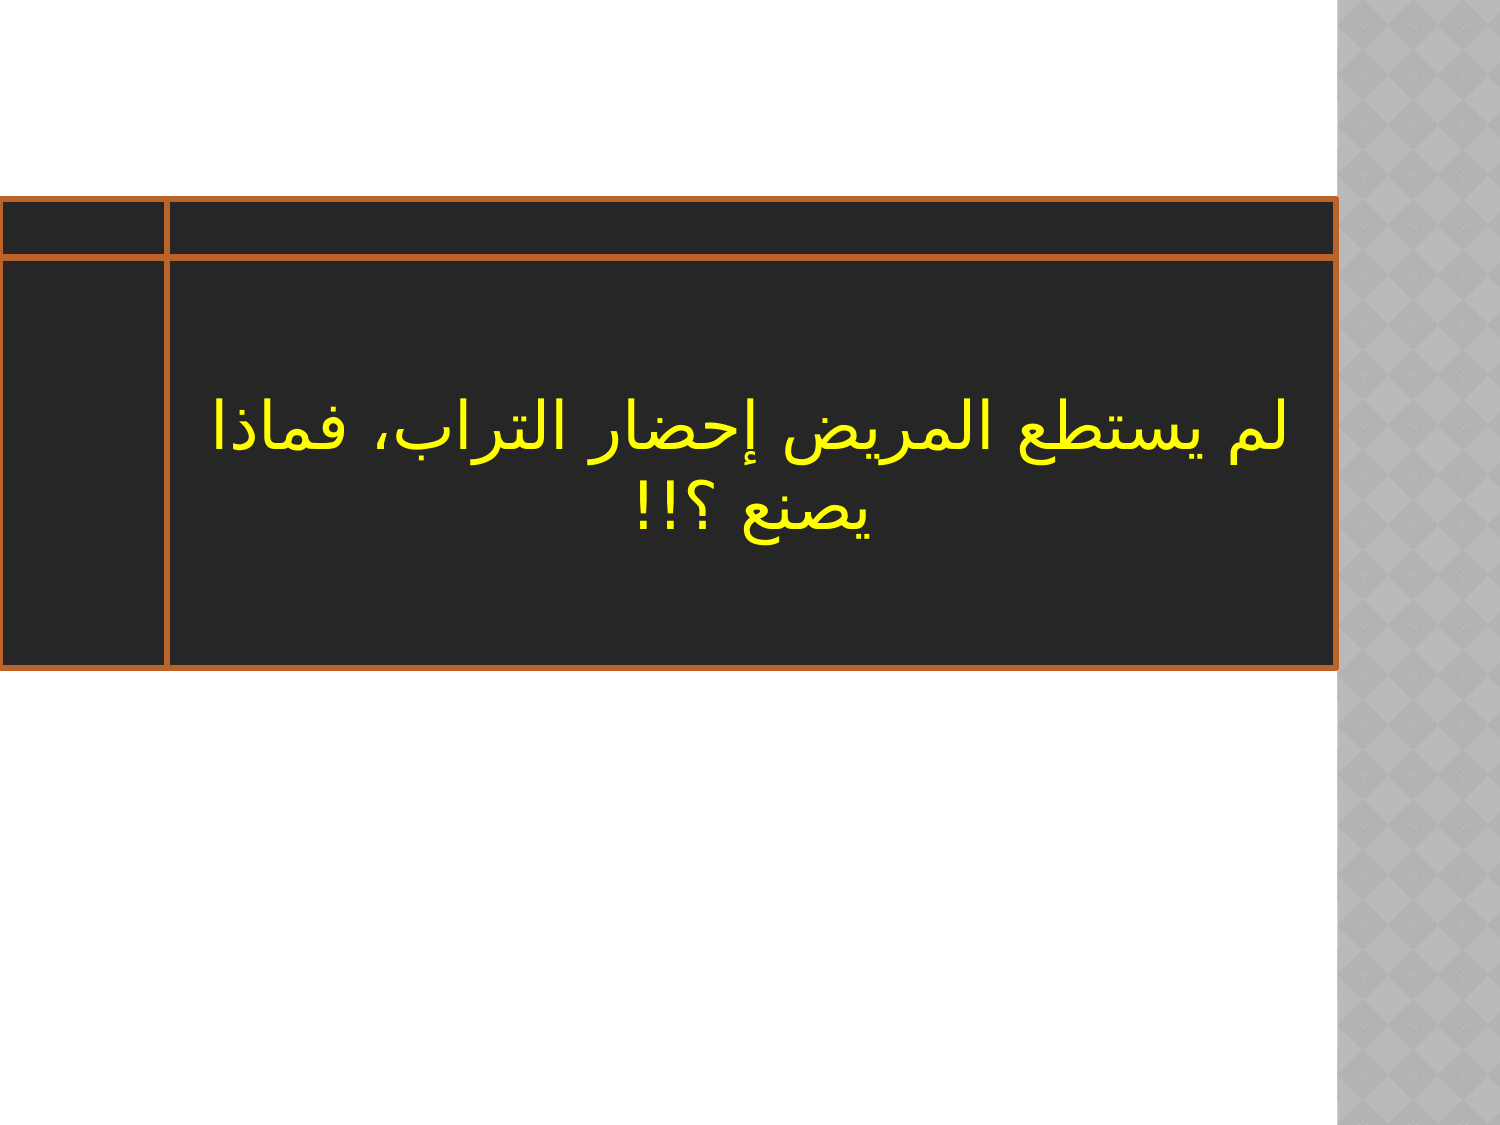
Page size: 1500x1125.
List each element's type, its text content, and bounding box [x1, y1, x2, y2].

text_box لم يستطع المريض إحضار التراب، فماذا يصنع ؟!! [0, 196, 1339, 671]
